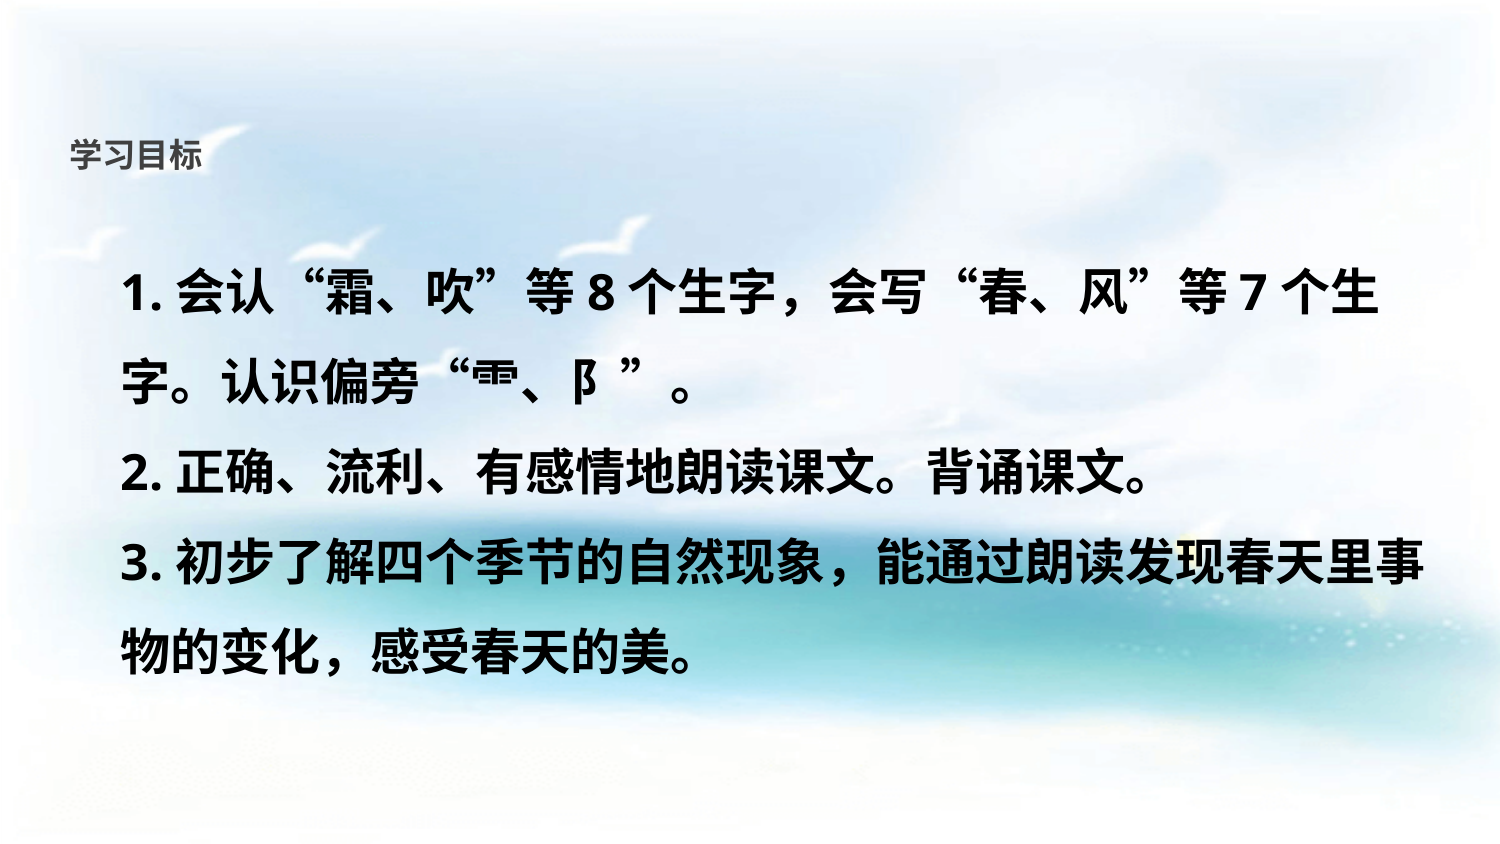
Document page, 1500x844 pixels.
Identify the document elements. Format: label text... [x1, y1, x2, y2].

text_box 1.会认“霜、吹”等8个生字，会写“春、风”等7个生字。认识偏旁“⻗、阝”。 2.正确、流利、有感情地朗读课文。背诵课文。 3.初步了解四个季节的自然现象，能通过朗读发现春天里事物的变化，感受春天的美。 [109, 224, 1438, 686]
text_box 学习目标 [54, 126, 218, 182]
picture [0, 0, 1500, 844]
